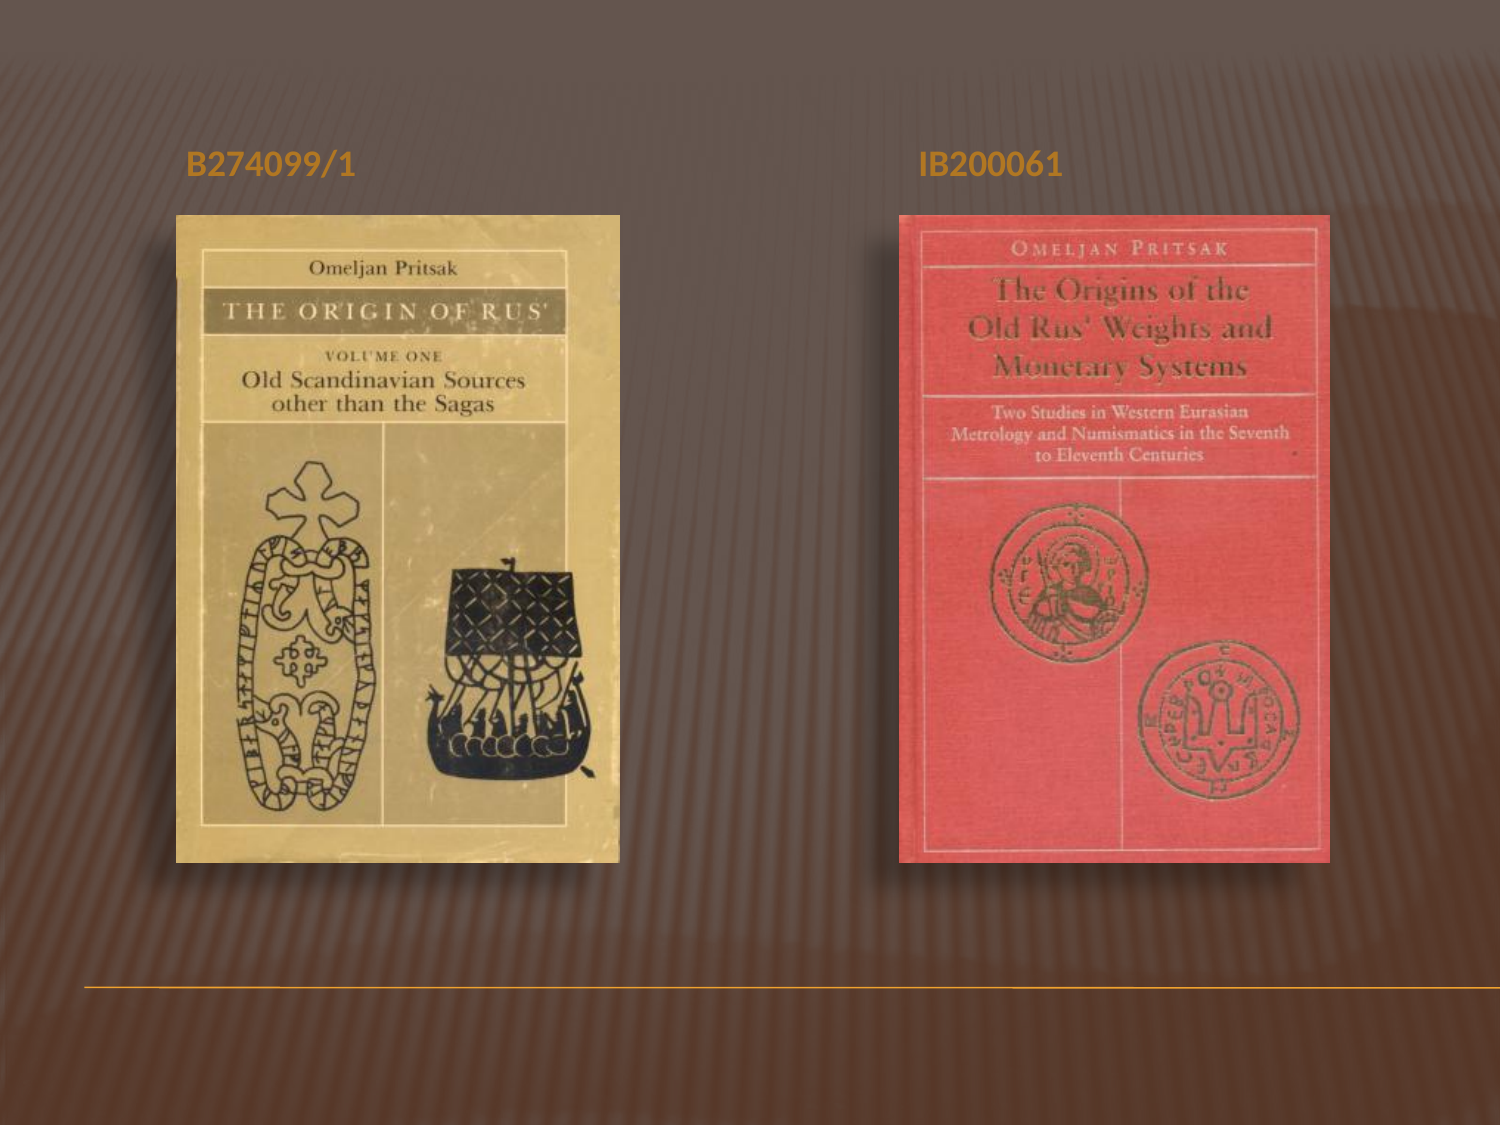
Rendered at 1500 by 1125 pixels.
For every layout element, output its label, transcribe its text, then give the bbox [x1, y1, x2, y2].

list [176, 215, 621, 863]
list В274099/1 [171, 109, 750, 215]
list ІВ200061 [903, 109, 1466, 215]
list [899, 215, 1330, 863]
